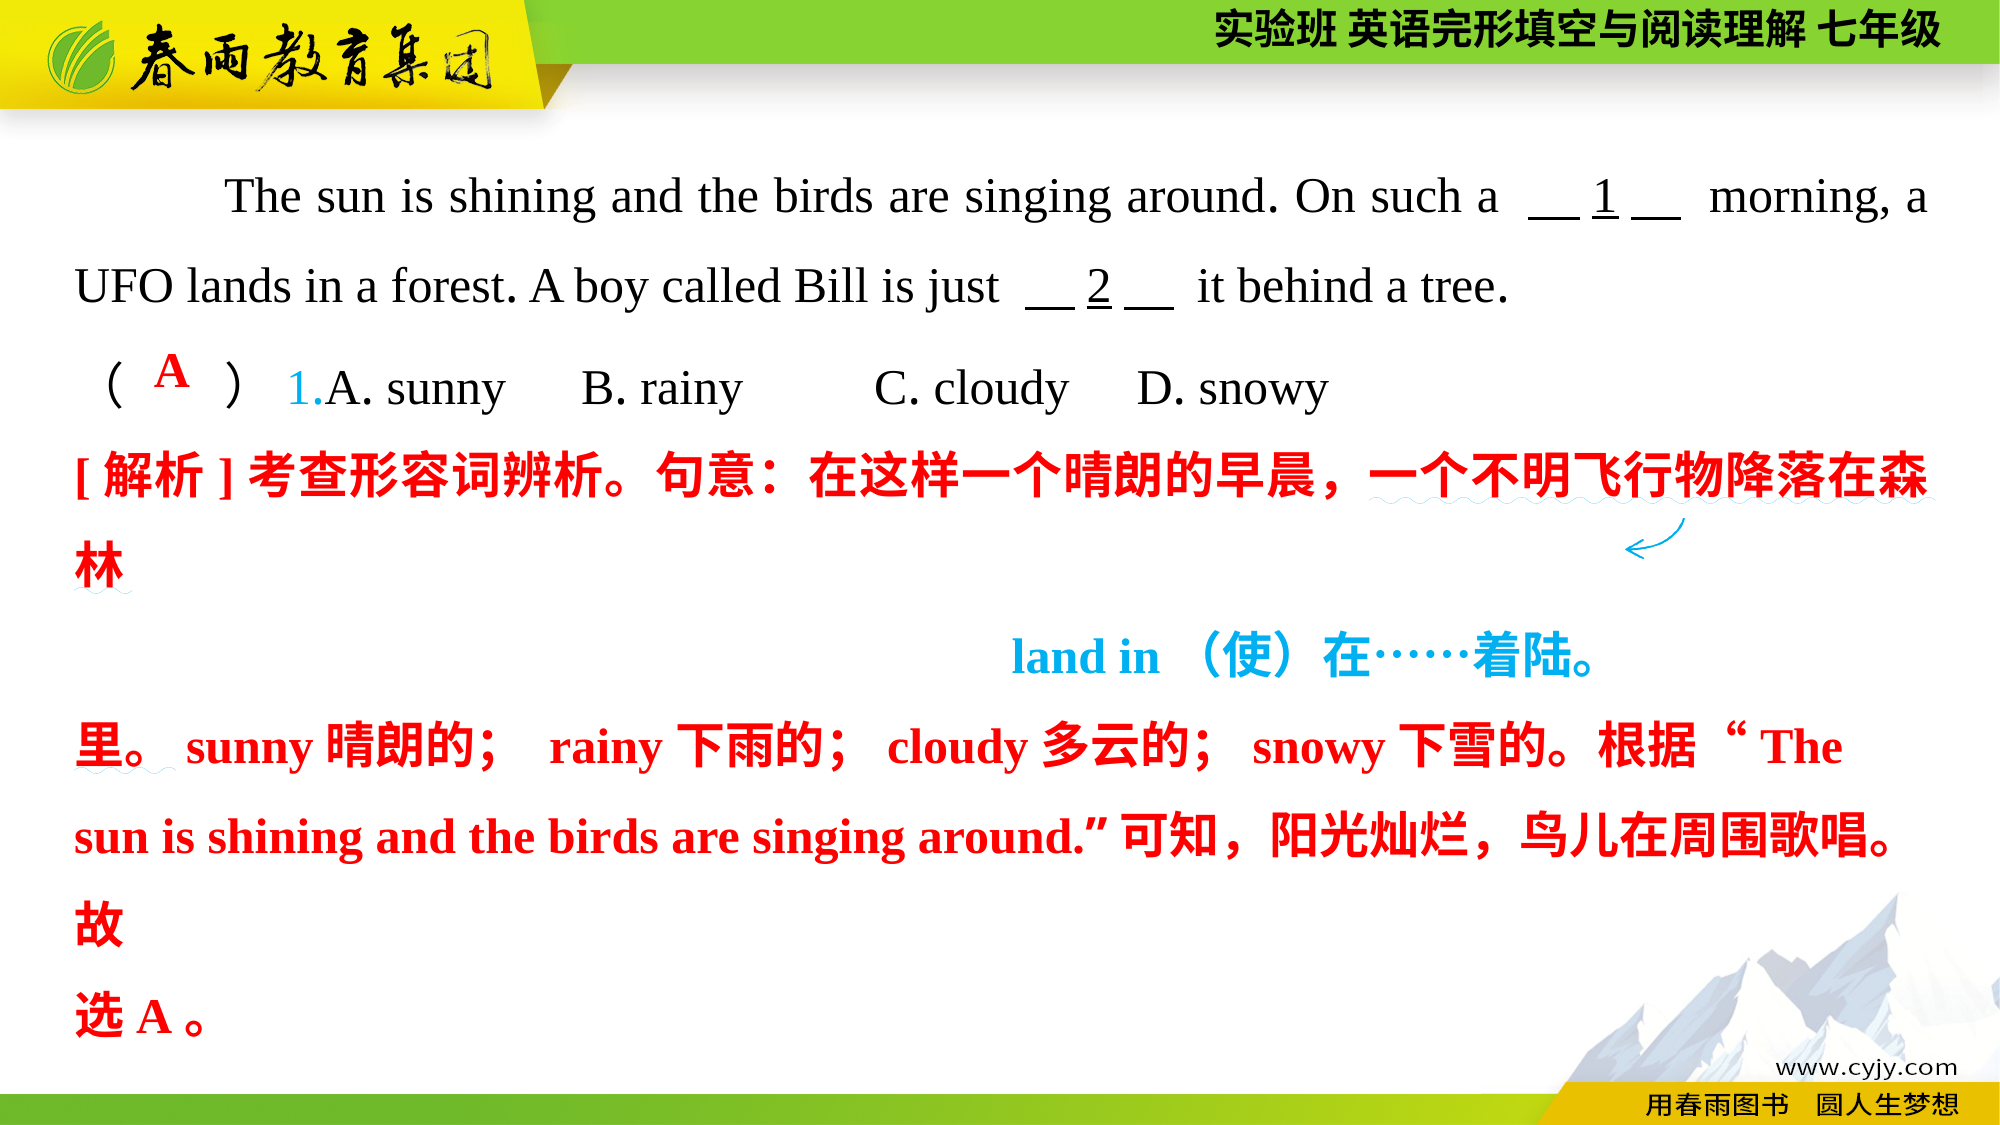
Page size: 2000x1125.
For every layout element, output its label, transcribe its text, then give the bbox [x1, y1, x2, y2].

text_box （ ）1.A. sunny B. rainy C. cloudy D. snowy [59, 317, 1944, 405]
picture [0, 0, 2000, 1125]
list The sun is shining and the birds are singing around. On such a 1 morning, a UFO lands in a forest. A boy called Bill is just 2 it behind a tree. [59, 125, 1944, 311]
text_box [解析]考查形容词辨析。句意：在这样一个晴朗的早晨，一个不明飞行物降落在森林 land in（使）在……着陆。 里。sunny晴朗的； rainy下雨的；cloudy多云的；snowy下雪的。根据“The sun is shining and the birds are singing around.”可知，阳光灿烂，鸟儿在周围歌唱。故 选A。 [59, 405, 1944, 1051]
text_box A [139, 329, 205, 405]
